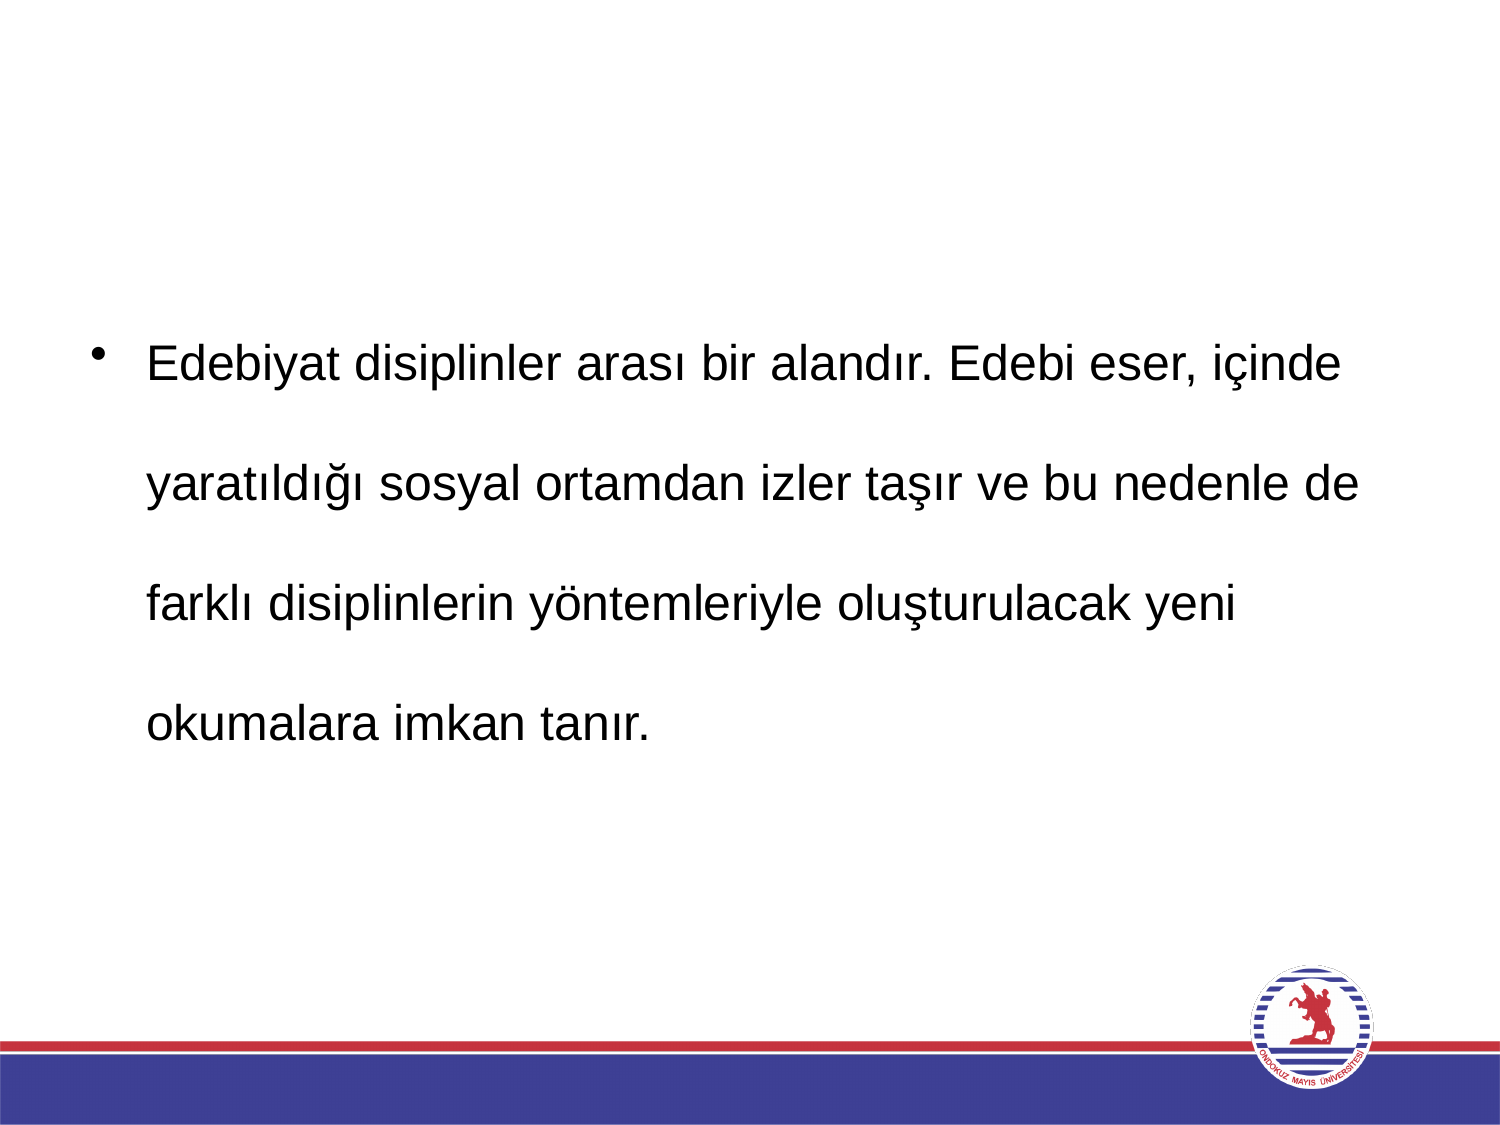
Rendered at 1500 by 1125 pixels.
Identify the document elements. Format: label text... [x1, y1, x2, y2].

picture [0, 965, 1500, 1125]
list Edebiyat disiplinler arası bir alandır. Edebi eser, içinde yaratıldığı sosyal ortamdan izler taşır ve bu nedenle de farklı disiplinlerin yöntemleriyle oluşturulacak yeni okumalara imkan tanır. [75, 262, 1425, 1005]
